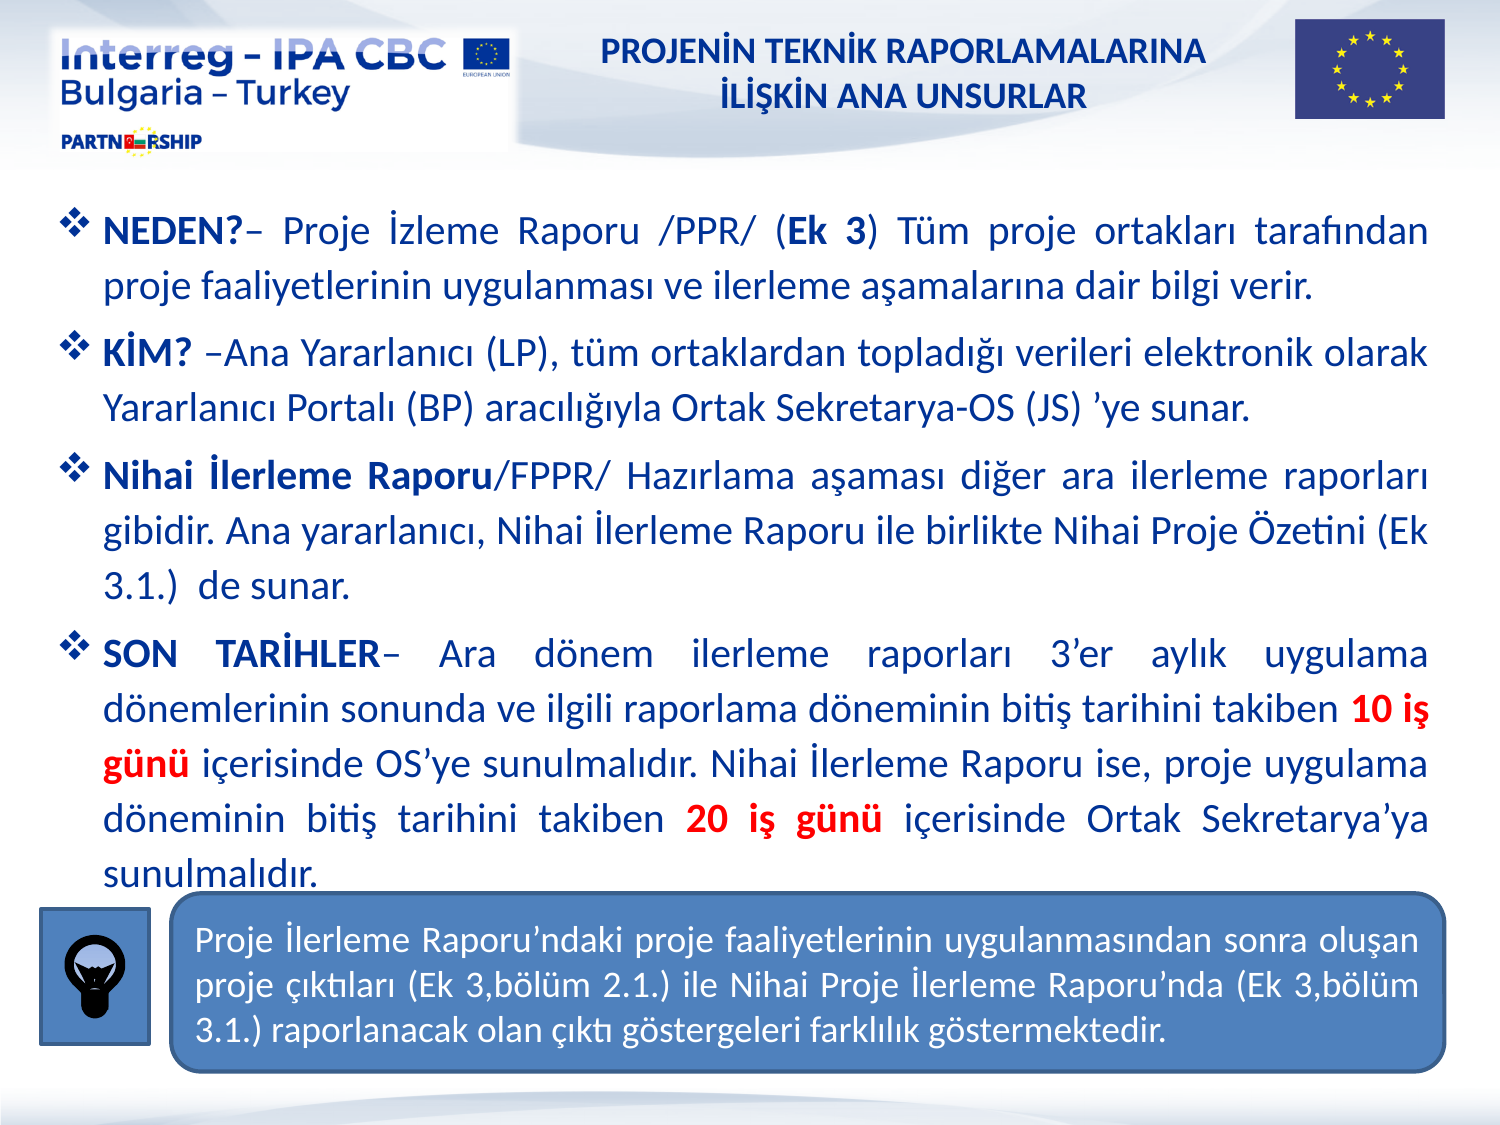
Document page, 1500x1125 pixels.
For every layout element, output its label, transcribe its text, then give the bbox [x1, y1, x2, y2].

text_box NEDEN?– Proje İzleme Raporu /PPR/ (Ek 3) Tüm proje ortakları tarafından proje faaliyetlerinin uygulanması ve ilerleme aşamalarına dair bilgi verir. KİM? –Ana Yararlanıcı (LP), tüm ortaklardan topladığı verileri elektronik olarak Yararlanıcı Portalı (BP) aracılığıyla Ortak Sekretarya-OS (JS) ’ye sunar. Nihai İlerleme Raporu/FPPR/ Hazırlama aşaması diğer ara ilerleme raporları gibidir. Ana yararlanıcı, Nihai İlerleme Raporu ile birlikte Nihai Proje Özetini (Ek 3.1.) de sunar. SON TARİHLER– Ara dönem ilerleme raporları 3’er aylık uygulama dönemlerinin sonunda ve ilgili raporlama döneminin bitiş tarihini takiben 10 iş günü içerisinde OS’ye sunulmalıdır. Nihai İlerleme Raporu ise, proje uygulama döneminin bitiş tarihini takiben 20 iş günü içerisinde Ortak Sekretarya’ya sunulmalıdır. [41, 190, 1445, 1086]
picture [0, 1087, 1500, 1125]
text_box [69, 939, 121, 1014]
picture [0, 0, 1500, 170]
text_box Proje İlerleme Raporu’ndaki proje faaliyetlerinin uygulanmasından sonra oluşan proje çıktıları (Ek 3,bölüm 2.1.) ile Nihai Proje İlerleme Raporu’nda (Ek 3,bölüm 3.1.) raporlanacak olan çıktı göstergeleri farklılık göstermektedir. [169, 891, 1447, 1074]
text_box [39, 907, 151, 1046]
